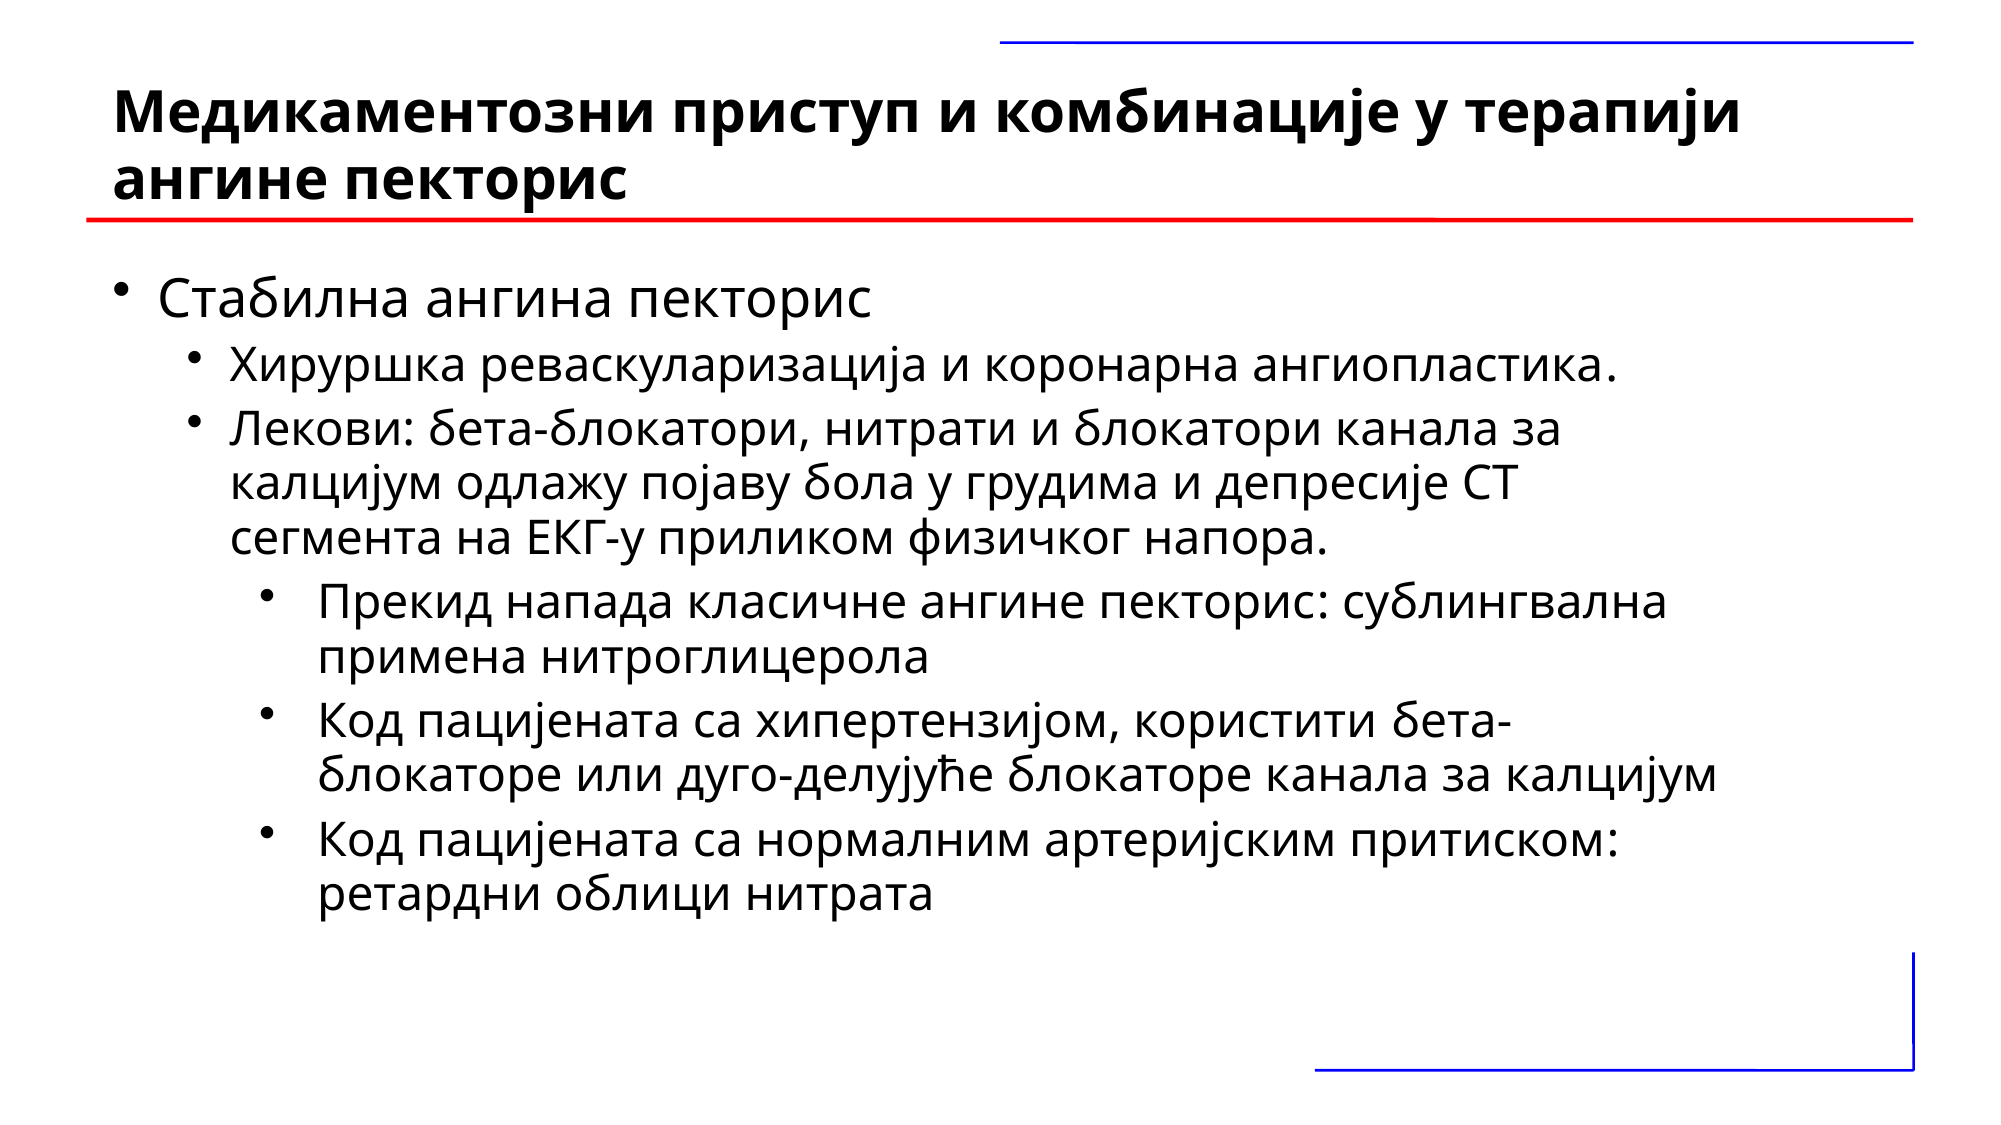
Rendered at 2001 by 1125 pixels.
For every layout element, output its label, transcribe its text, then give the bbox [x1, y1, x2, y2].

list Стабилна ангина пекторис Хируршка реваскуларизација и коронарна ангиопластика. Лекови: бета-блокатори, нитрати и блокатори канала за калцијум одлажу појаву бола у грудима и депресије СТ сегмента на ЕКГ-у приликом физичког напора. Прекид напада класичне ангине пекторис: сублингвална примена нитроглицерола Код пацијената са хипертензијом, користити бета-блокаторе или дуго-делујуће блокаторе канала за калцијум Код пацијената са нормалним артеријским притиском: ретардни облици нитрата [97, 255, 1758, 1000]
title Медикаментозни приступ и комбинације у терапији ангине пекторис [97, 54, 1912, 220]
